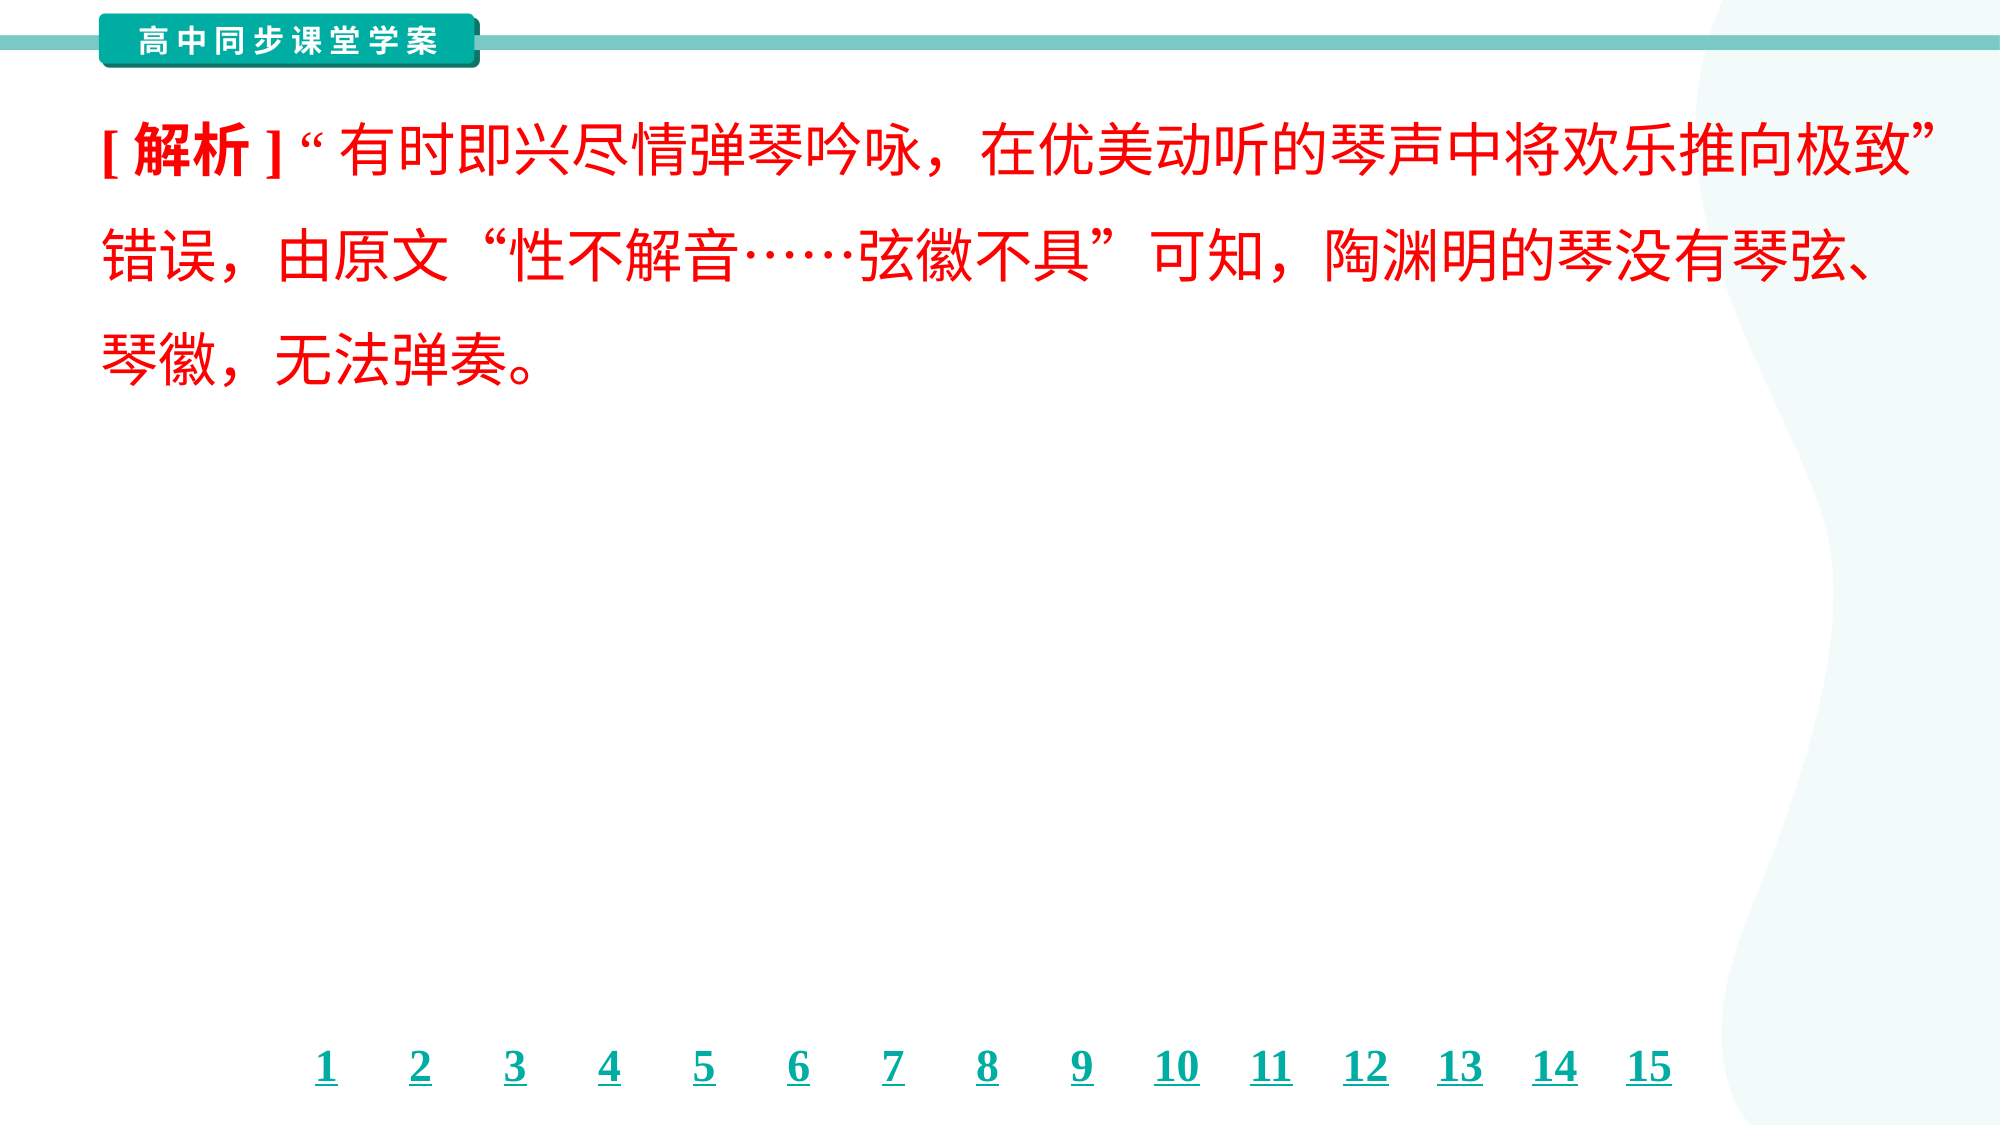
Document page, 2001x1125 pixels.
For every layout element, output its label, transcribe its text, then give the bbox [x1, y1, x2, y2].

picture [0, 0, 2000, 1125]
text_box [解析] “有时即兴尽情弹琴吟咏，在优美动听的琴声中将欢乐推向极致” 错误，由原文“性不解音……弦徽不具”可知，陶渊明的琴没有琴弦、 琴徽，无法弹奏。 [100, 76, 1899, 383]
